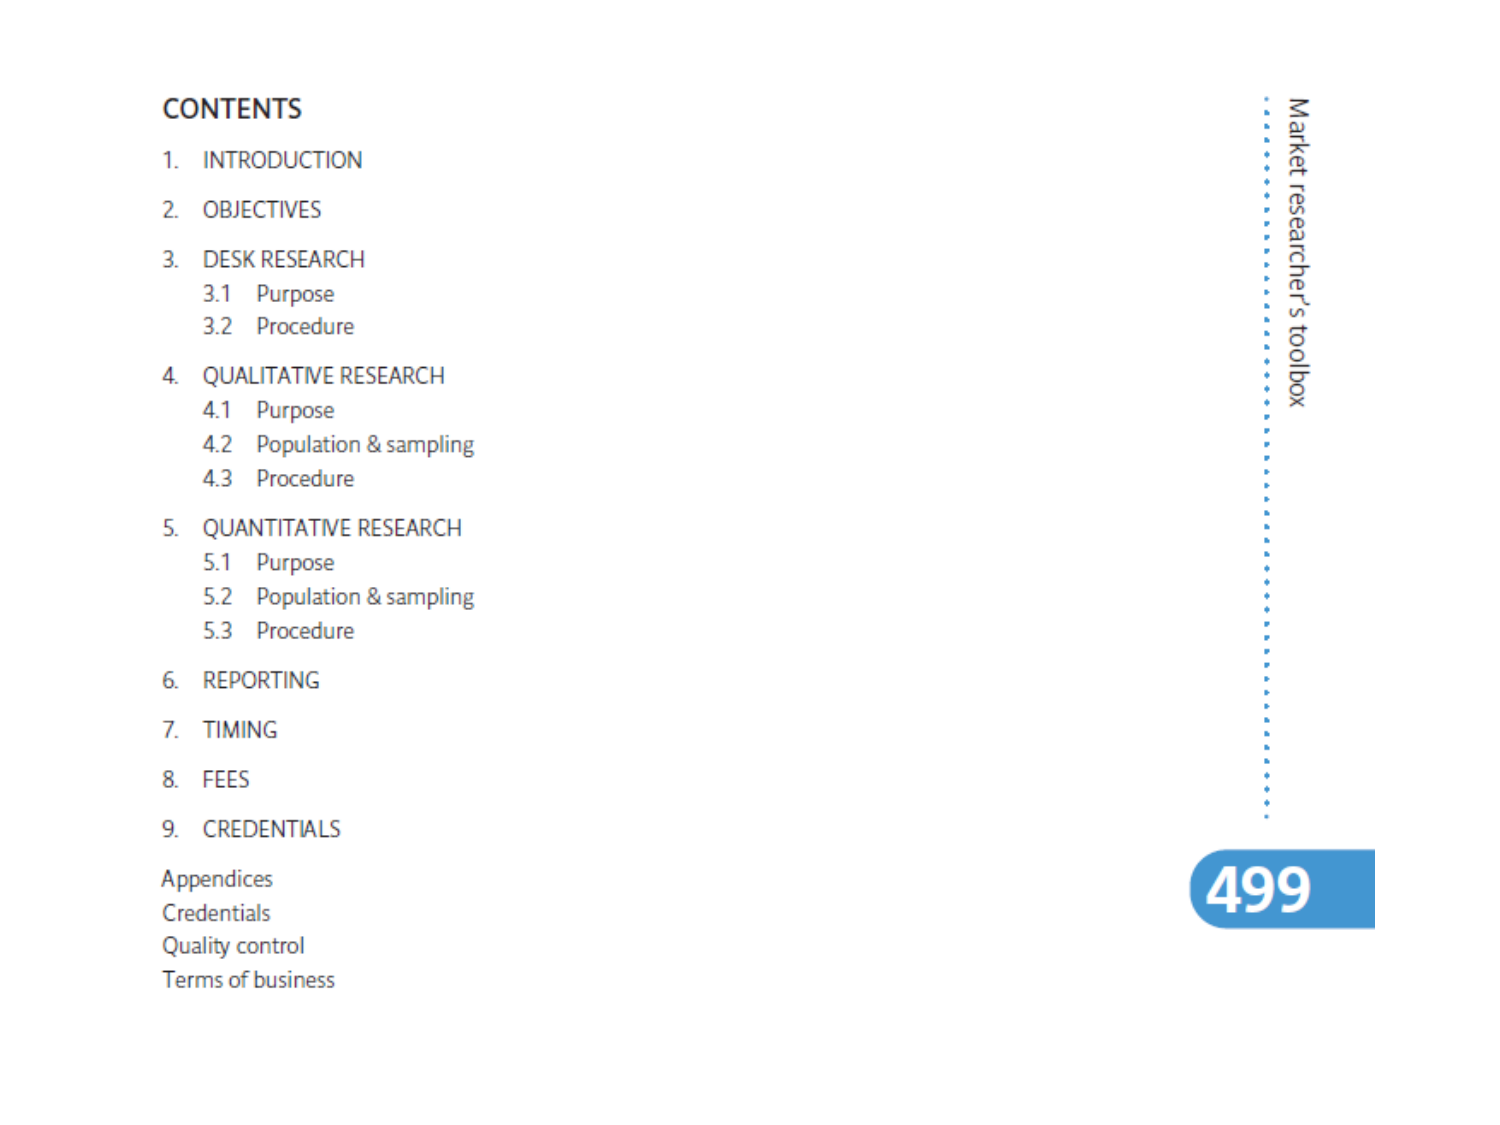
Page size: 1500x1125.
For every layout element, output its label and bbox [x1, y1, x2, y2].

picture [124, 74, 1376, 1038]
